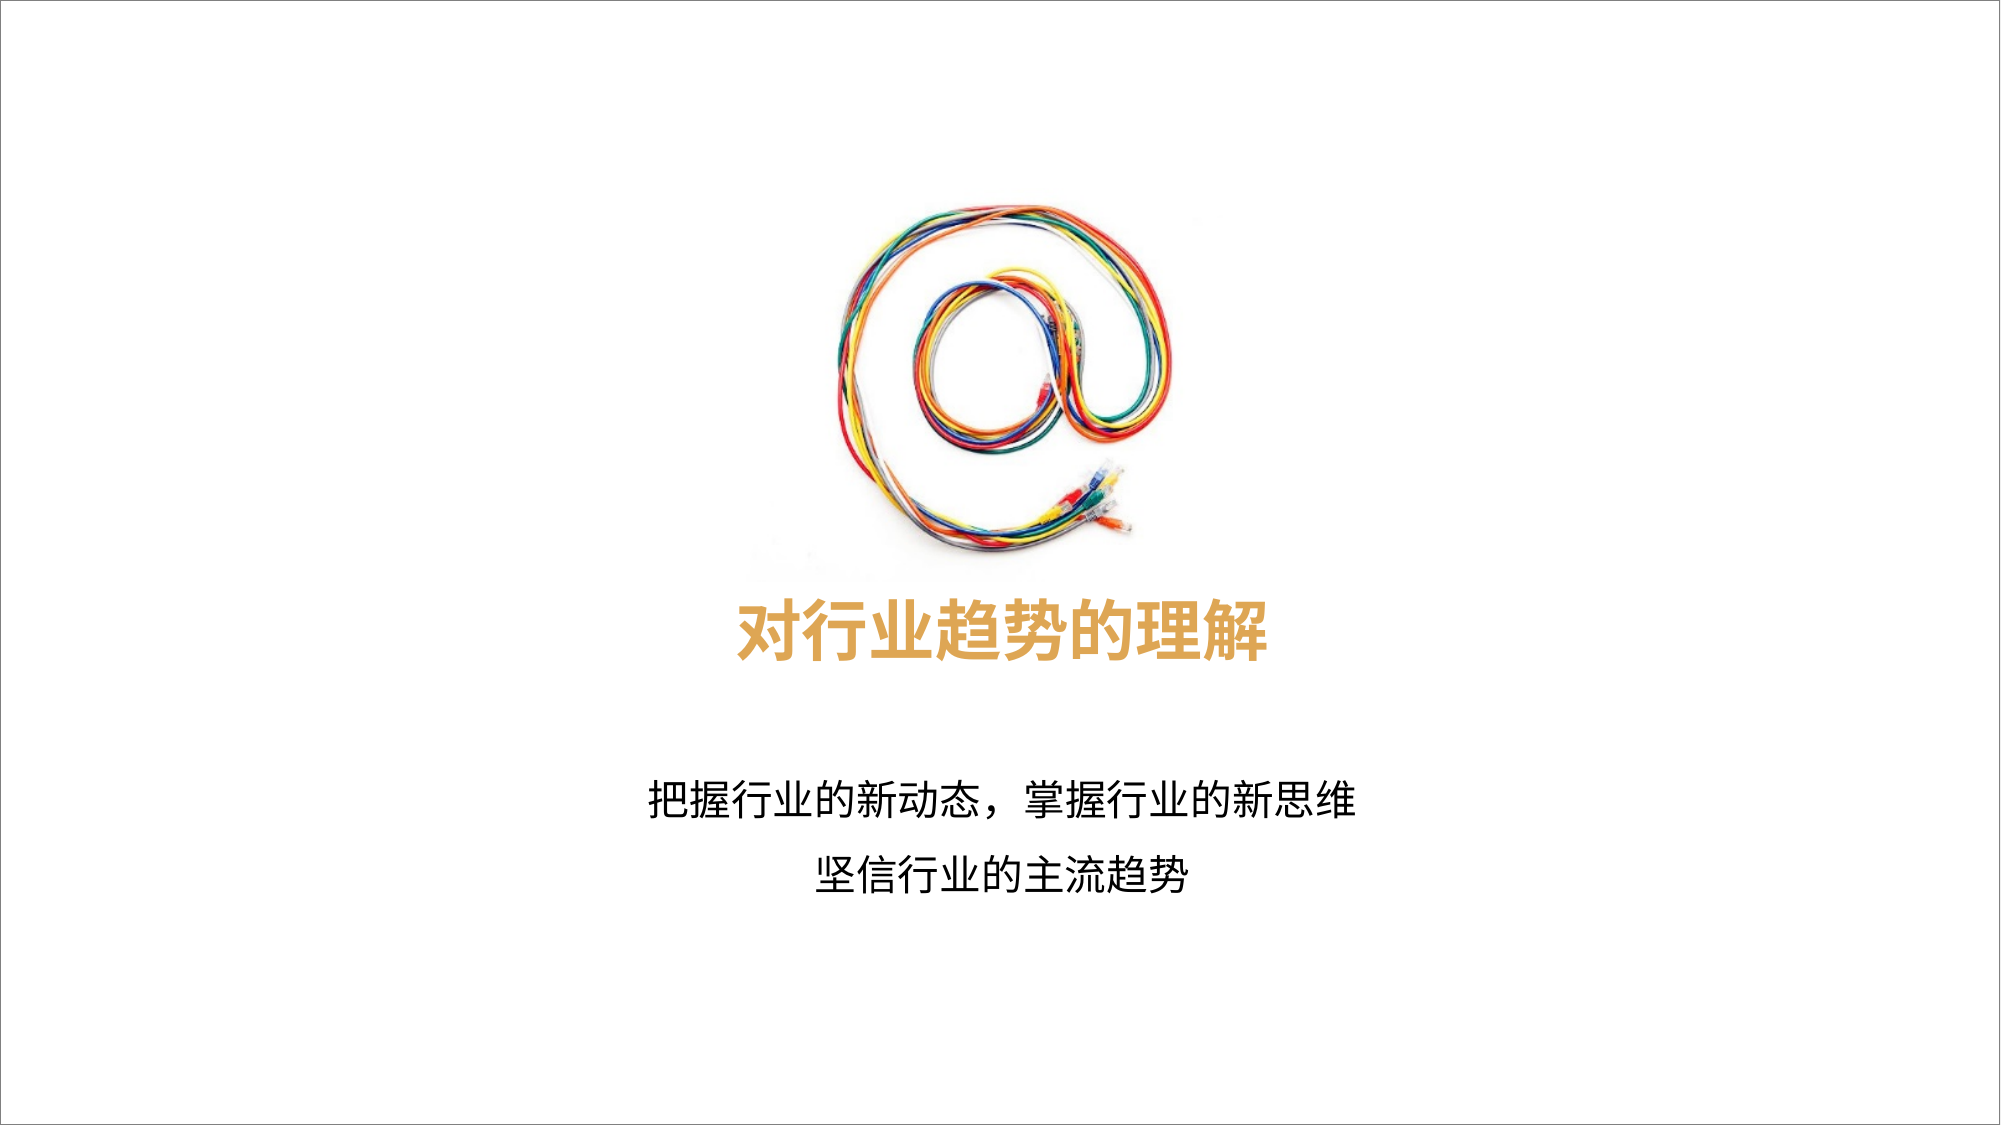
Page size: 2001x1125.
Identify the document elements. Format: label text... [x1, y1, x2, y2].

text_box 对行业趋势的理解 [720, 582, 1285, 677]
picture [707, 188, 1298, 582]
text_box 把握行业的新动态，掌握行业的新思维 坚信行业的主流趋势 [632, 741, 1372, 906]
